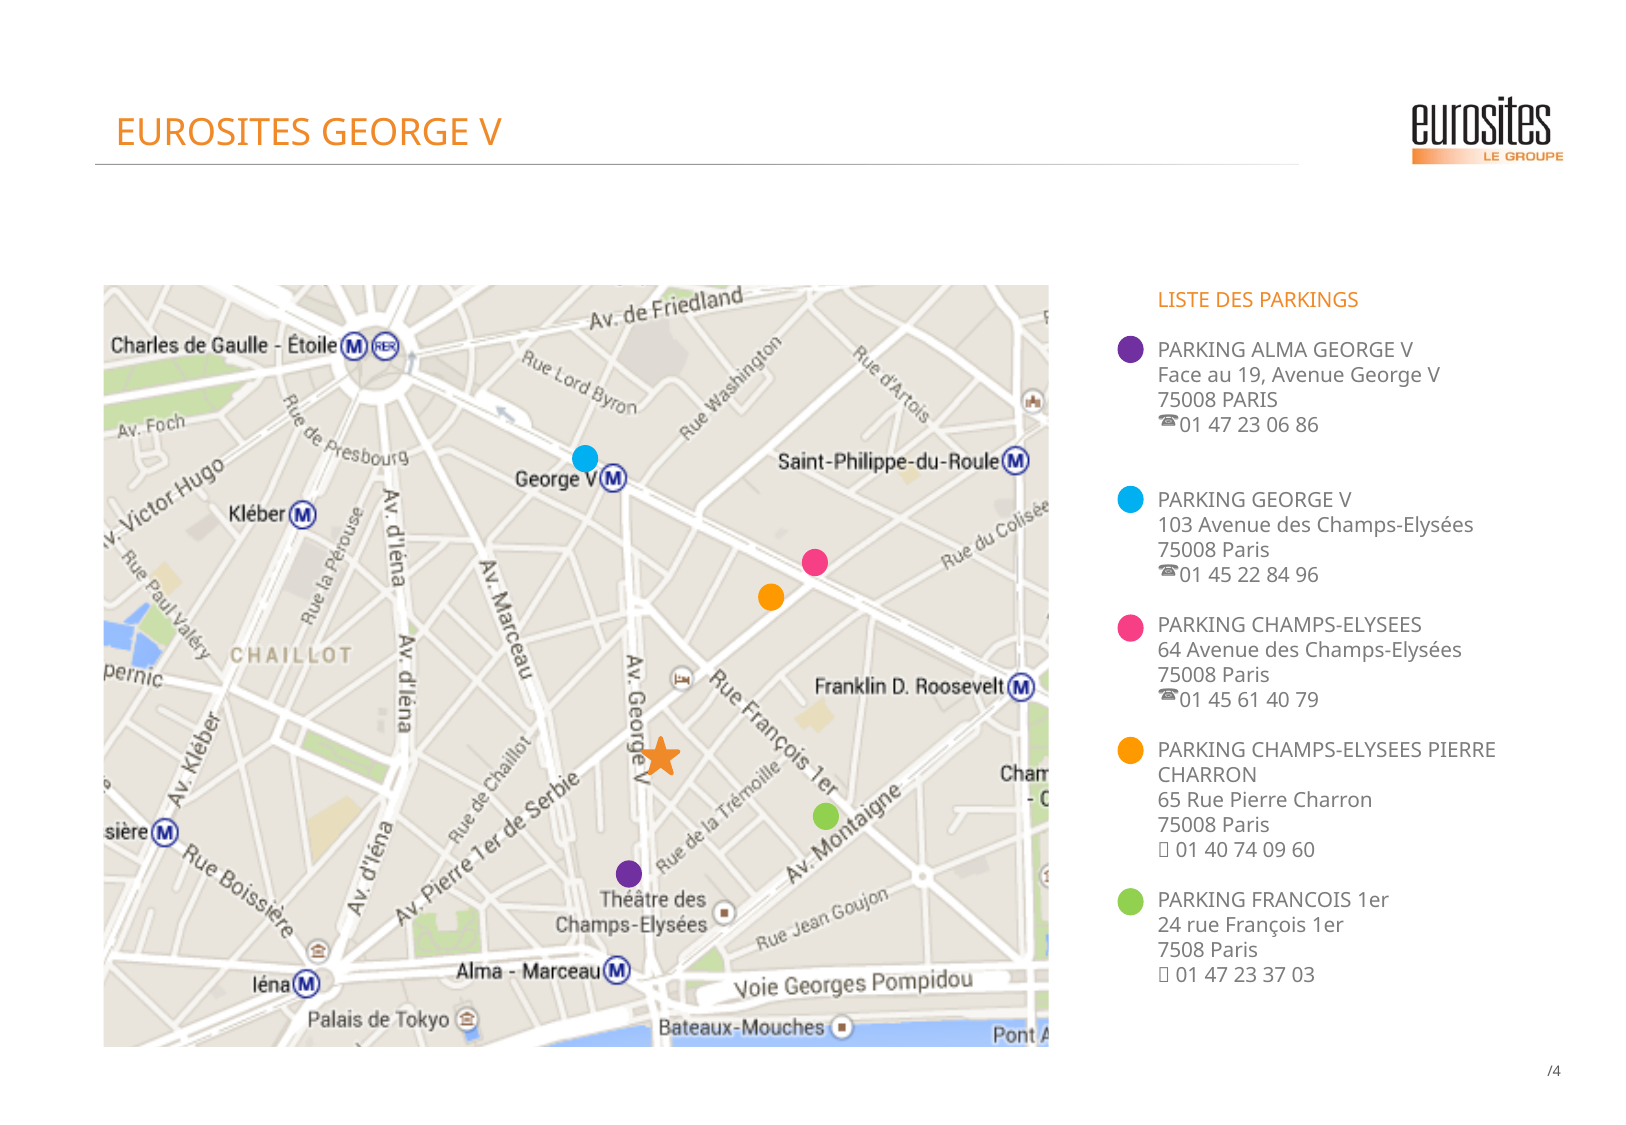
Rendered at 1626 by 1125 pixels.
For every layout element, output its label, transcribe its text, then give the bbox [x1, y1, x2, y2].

text_box [1117, 888, 1144, 916]
text_box [1117, 614, 1144, 642]
picture [95, 161, 1299, 168]
text_box EUROSITES GEORGE V [101, 100, 1283, 161]
text_box LISTE DES PARKINGS PARKING ALMA GEORGE V Face au 19, Avenue George V 75008 PARIS 01 47 23 06 86 PARKING GEORGE V 103 Avenue des Champs-Elysées 75008 Paris 01 45 22 84 96 PARKING CHAMPS-ELYSEES 64 Avenue des Champs-Elysées 75008 Paris 01 45 61 40 79 PARKING CHAMPS-ELYSEES PIERRE CHARRON 65 Rue Pierre Charron 75008 Paris  01 40 74 09 60 PARKING FRANCOIS 1er 24 rue François 1er 7508 Paris  01 47 23 37 03 [1143, 279, 1593, 994]
text_box [1117, 736, 1144, 765]
text_box [1117, 335, 1144, 364]
text_box [1117, 485, 1144, 514]
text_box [103, 285, 1049, 1048]
picture [1409, 87, 1565, 167]
